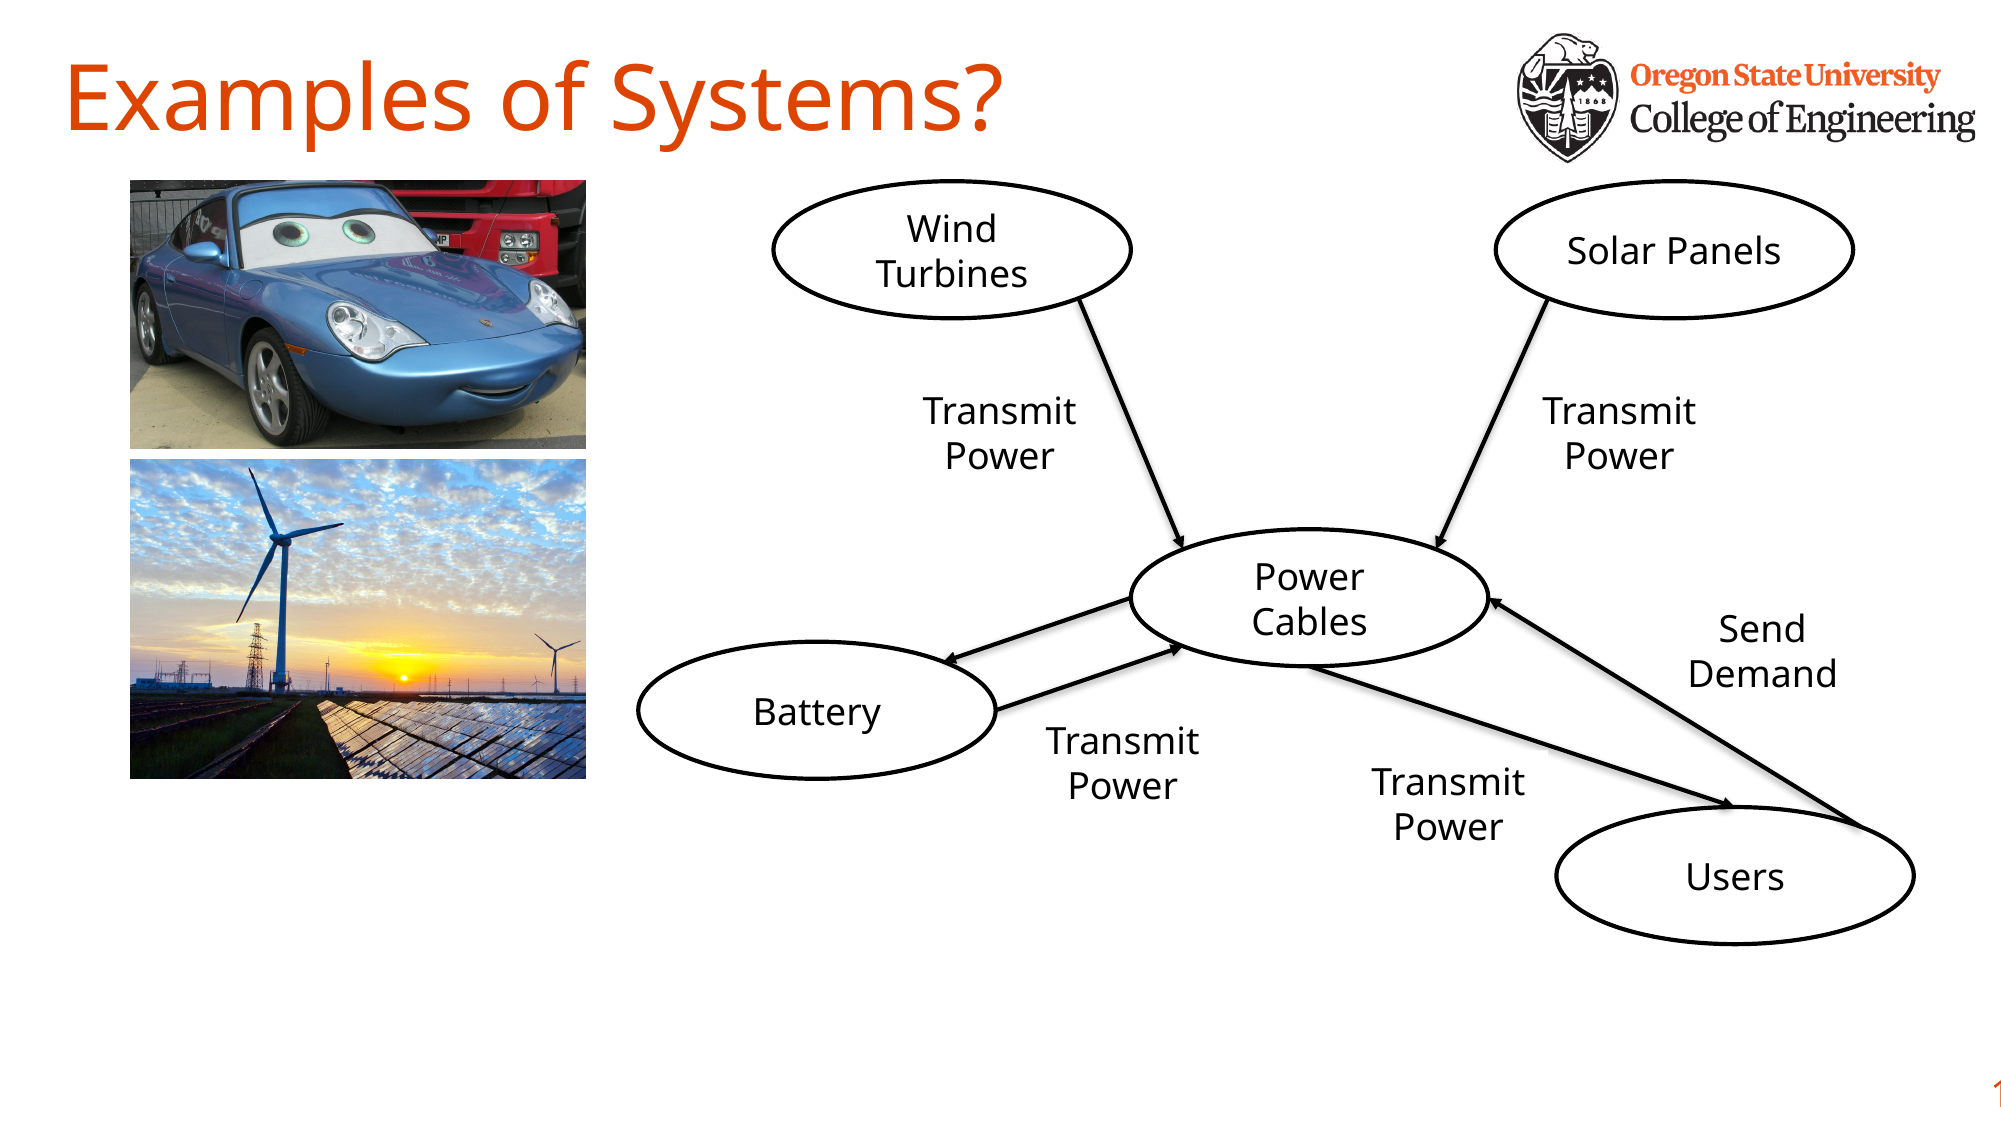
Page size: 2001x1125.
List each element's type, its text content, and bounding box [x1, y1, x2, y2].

text_box Solar Panels [1493, 179, 1856, 321]
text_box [1435, 297, 1549, 550]
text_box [995, 645, 1184, 711]
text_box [1309, 666, 1482, 808]
text_box Users [1554, 827, 1916, 947]
text_box Transmit Power [1553, 379, 1720, 485]
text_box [942, 597, 1131, 662]
text_box Wind Turbines [771, 179, 1133, 321]
text_box Power Cables [1128, 527, 1491, 669]
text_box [1488, 597, 1862, 828]
title Examples of Systems? [48, 31, 1490, 228]
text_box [1078, 297, 1184, 550]
picture [130, 179, 587, 449]
text_box Transmit Power [900, 379, 1073, 485]
text_box Battery [636, 639, 997, 781]
text_box Transmit Power [1348, 815, 1549, 856]
text_box Transmit Power [1023, 709, 1223, 815]
picture [130, 459, 587, 780]
